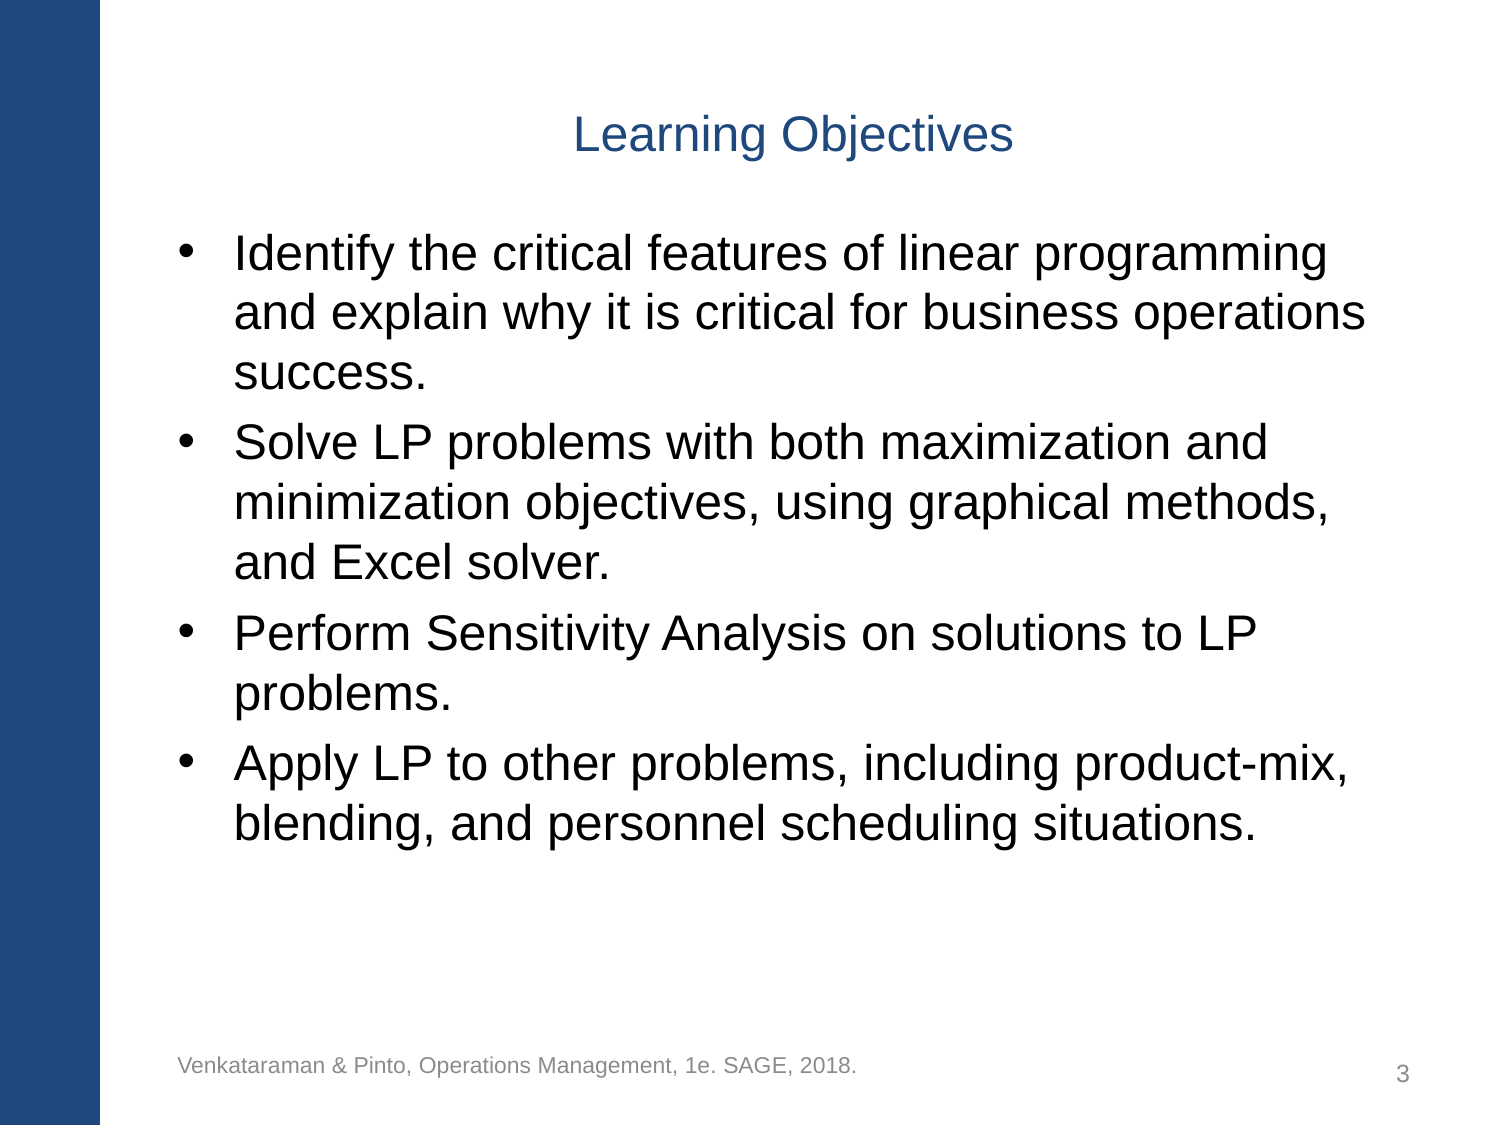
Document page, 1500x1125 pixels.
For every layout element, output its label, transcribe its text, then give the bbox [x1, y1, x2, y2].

list Identify the critical features of linear programming and explain why it is critical for business operations success. Solve LP problems with both maximization and minimization objectives, using graphical methods, and Excel solver. Perform Sensitivity Analysis on solutions to LP problems. Apply LP to other problems, including product-mix, blending, and personnel scheduling situations. [162, 212, 1425, 1025]
slide_number 3 [1350, 1042, 1425, 1103]
title Learning Objectives [162, 37, 1425, 212]
footer Venkataraman & Pinto, Operations Management, 1e. SAGE, 2018. [162, 1042, 1313, 1103]
